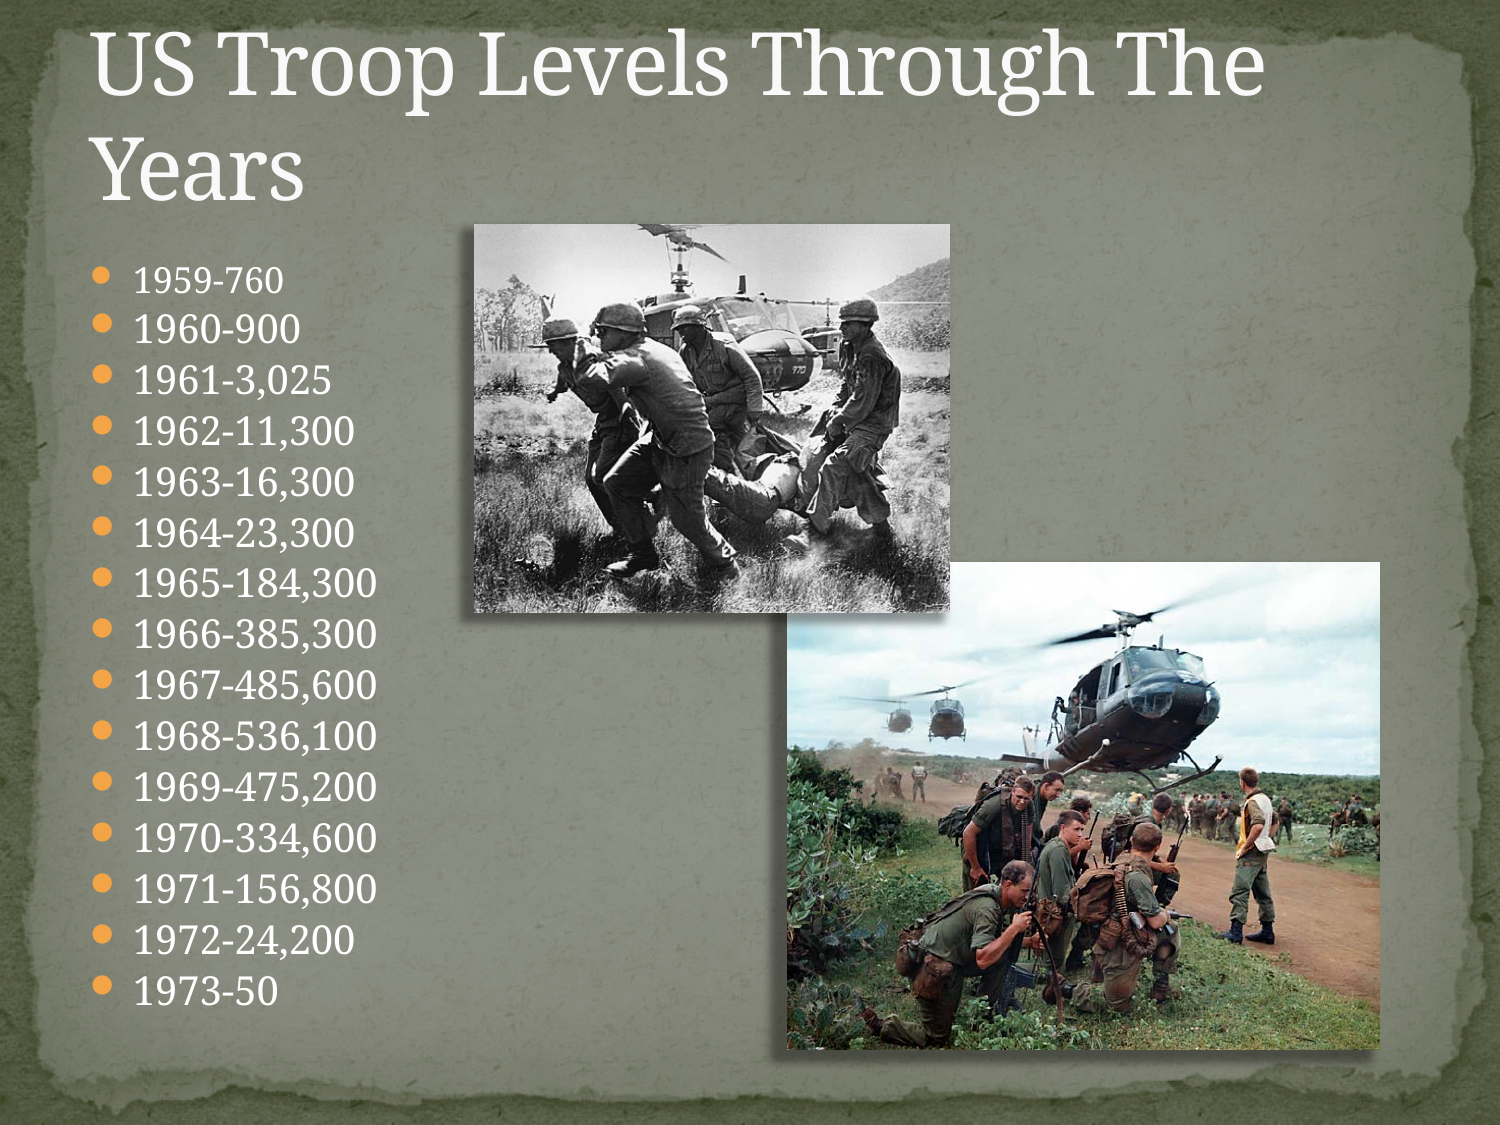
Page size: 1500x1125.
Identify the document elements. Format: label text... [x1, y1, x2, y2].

list 1959-760 1960-900 1961-3,025 1962-11,300 1963-16,300 1964-23,300 1965-184,300 1966-385,300 1967-485,600 1968-536,100 1969-475,200 1970-334,600 1971-156,800 1972-24,200 1973-50 [75, 249, 741, 1050]
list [477, 227, 949, 612]
picture [787, 562, 1380, 1051]
title US Troop Levels Through The Years [74, 24, 1425, 225]
